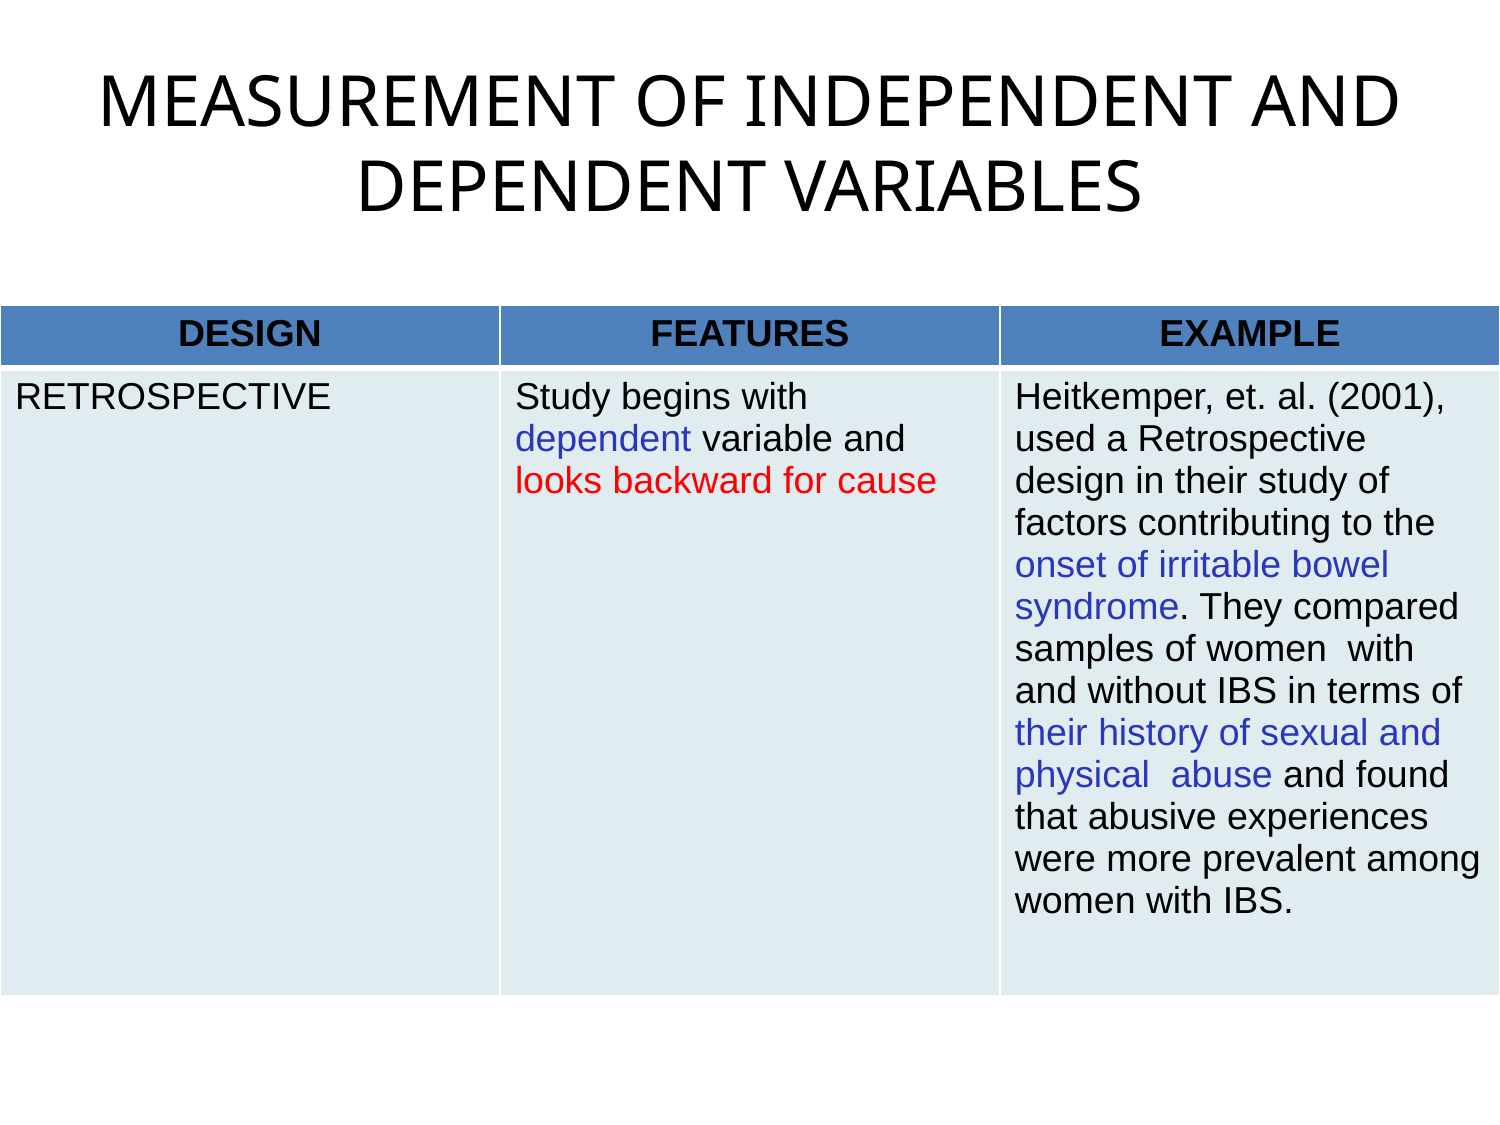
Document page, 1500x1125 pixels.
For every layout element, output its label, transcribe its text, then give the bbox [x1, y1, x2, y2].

table_cell Heitkemper, et. al. (2001), used a Retrospective design in their study of factors contributing to the onset of irritable bowel syndrome. They compared samples of women with and without IBS in terms of their history of sexual and physical abuse and found that abusive experiences were more prevalent among women with IBS. [1001, 371, 1499, 995]
title MEASUREMENT OF INDEPENDENT AND DEPENDENT VARIABLES [0, 46, 1500, 235]
table_cell RETROSPECTIVE [1, 371, 499, 995]
table_header EXAMPLE [1001, 306, 1499, 365]
table_header DESIGN [1, 306, 499, 365]
table_cell Study begins with dependent variable and looks backward for cause [501, 371, 999, 995]
table_header FEATURES [501, 306, 999, 365]
